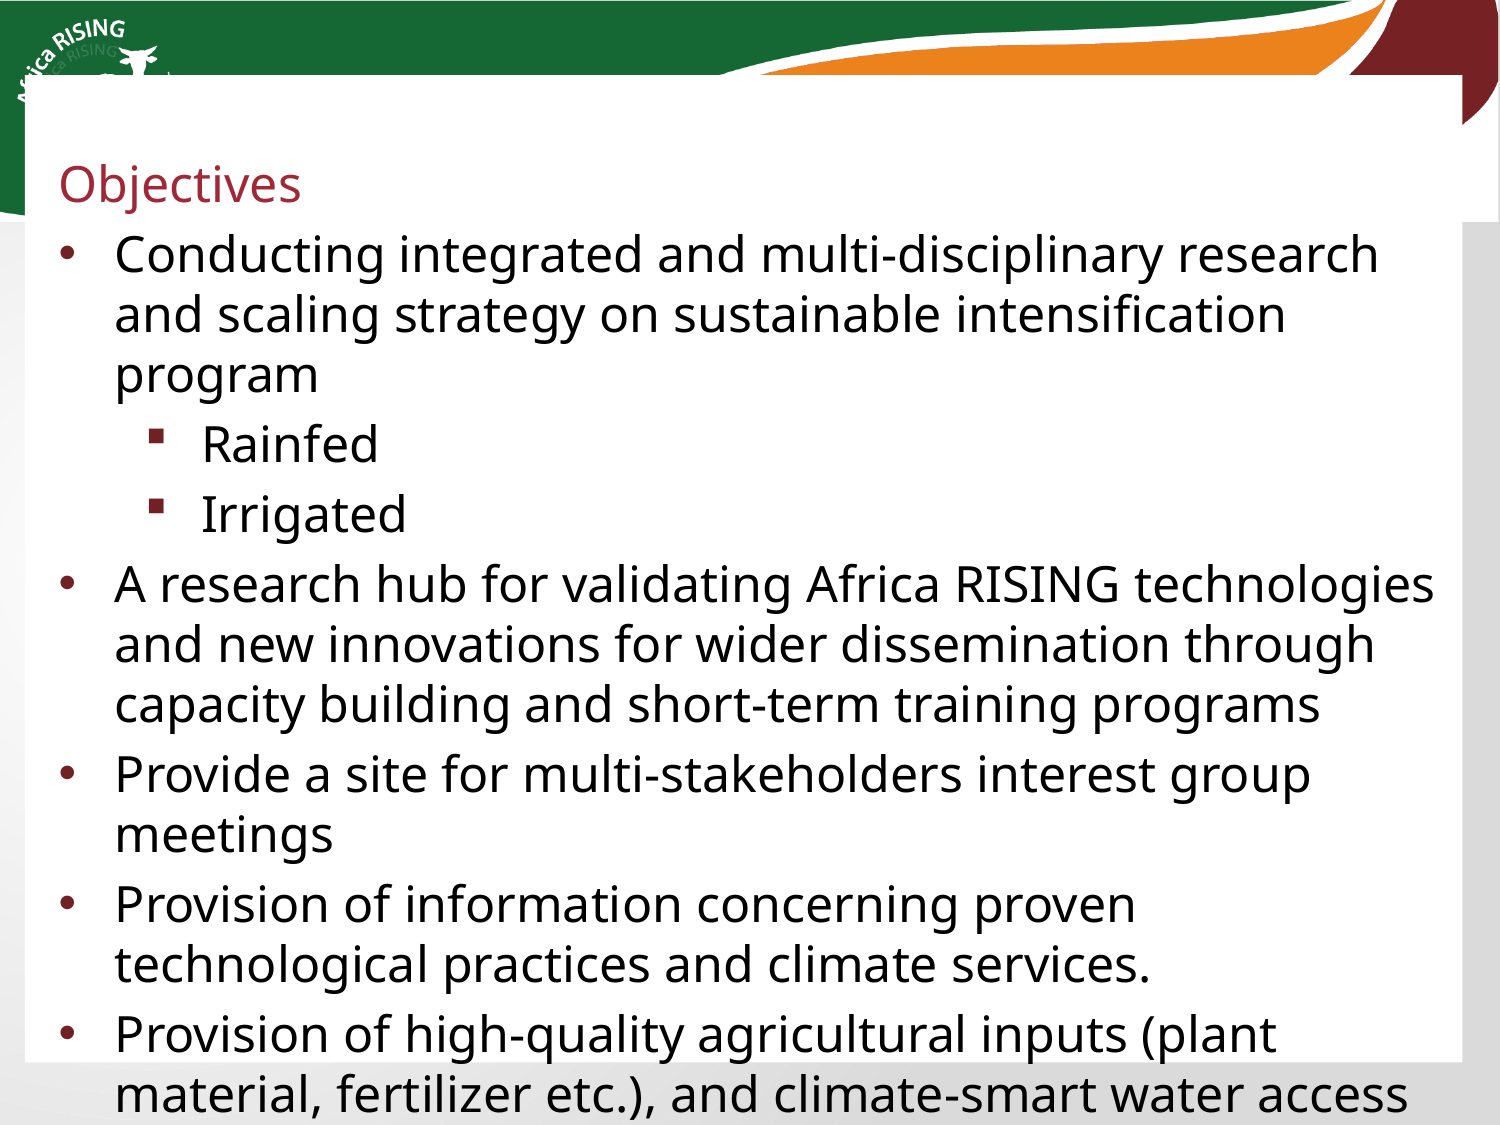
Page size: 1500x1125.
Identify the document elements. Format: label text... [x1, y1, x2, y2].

picture [0, 0, 1499, 222]
list Objectives Conducting integrated and multi-disciplinary research and scaling strategy on sustainable intensification program Rainfed Irrigated A research hub for validating Africa RISING technologies and new innovations for wider dissemination through capacity building and short-term training programs Provide a site for multi-stakeholders interest group meetings Provision of information concerning proven technological practices and climate services. Provision of high-quality agricultural inputs (plant material, fertilizer etc.), and climate-smart water access facilities. [24, 75, 1463, 1063]
